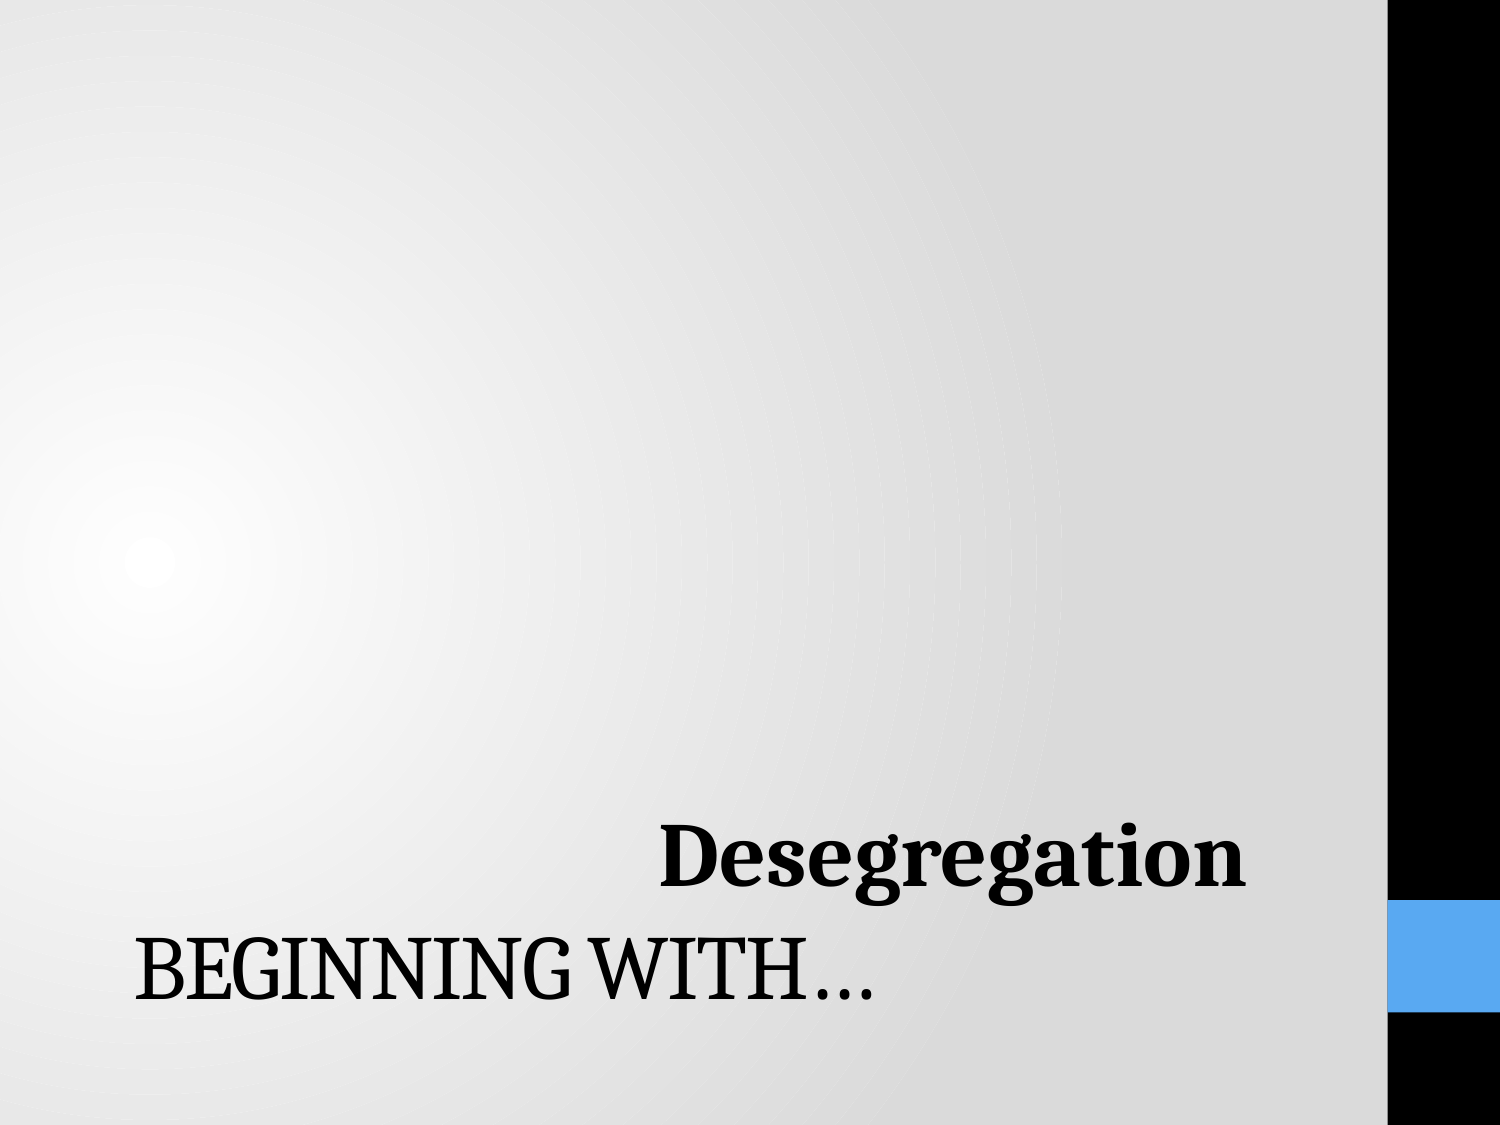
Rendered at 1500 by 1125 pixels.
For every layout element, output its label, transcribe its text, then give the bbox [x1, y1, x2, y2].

title Beginning with… [118, 900, 1375, 1092]
text_box Desegregation [643, 787, 1264, 958]
